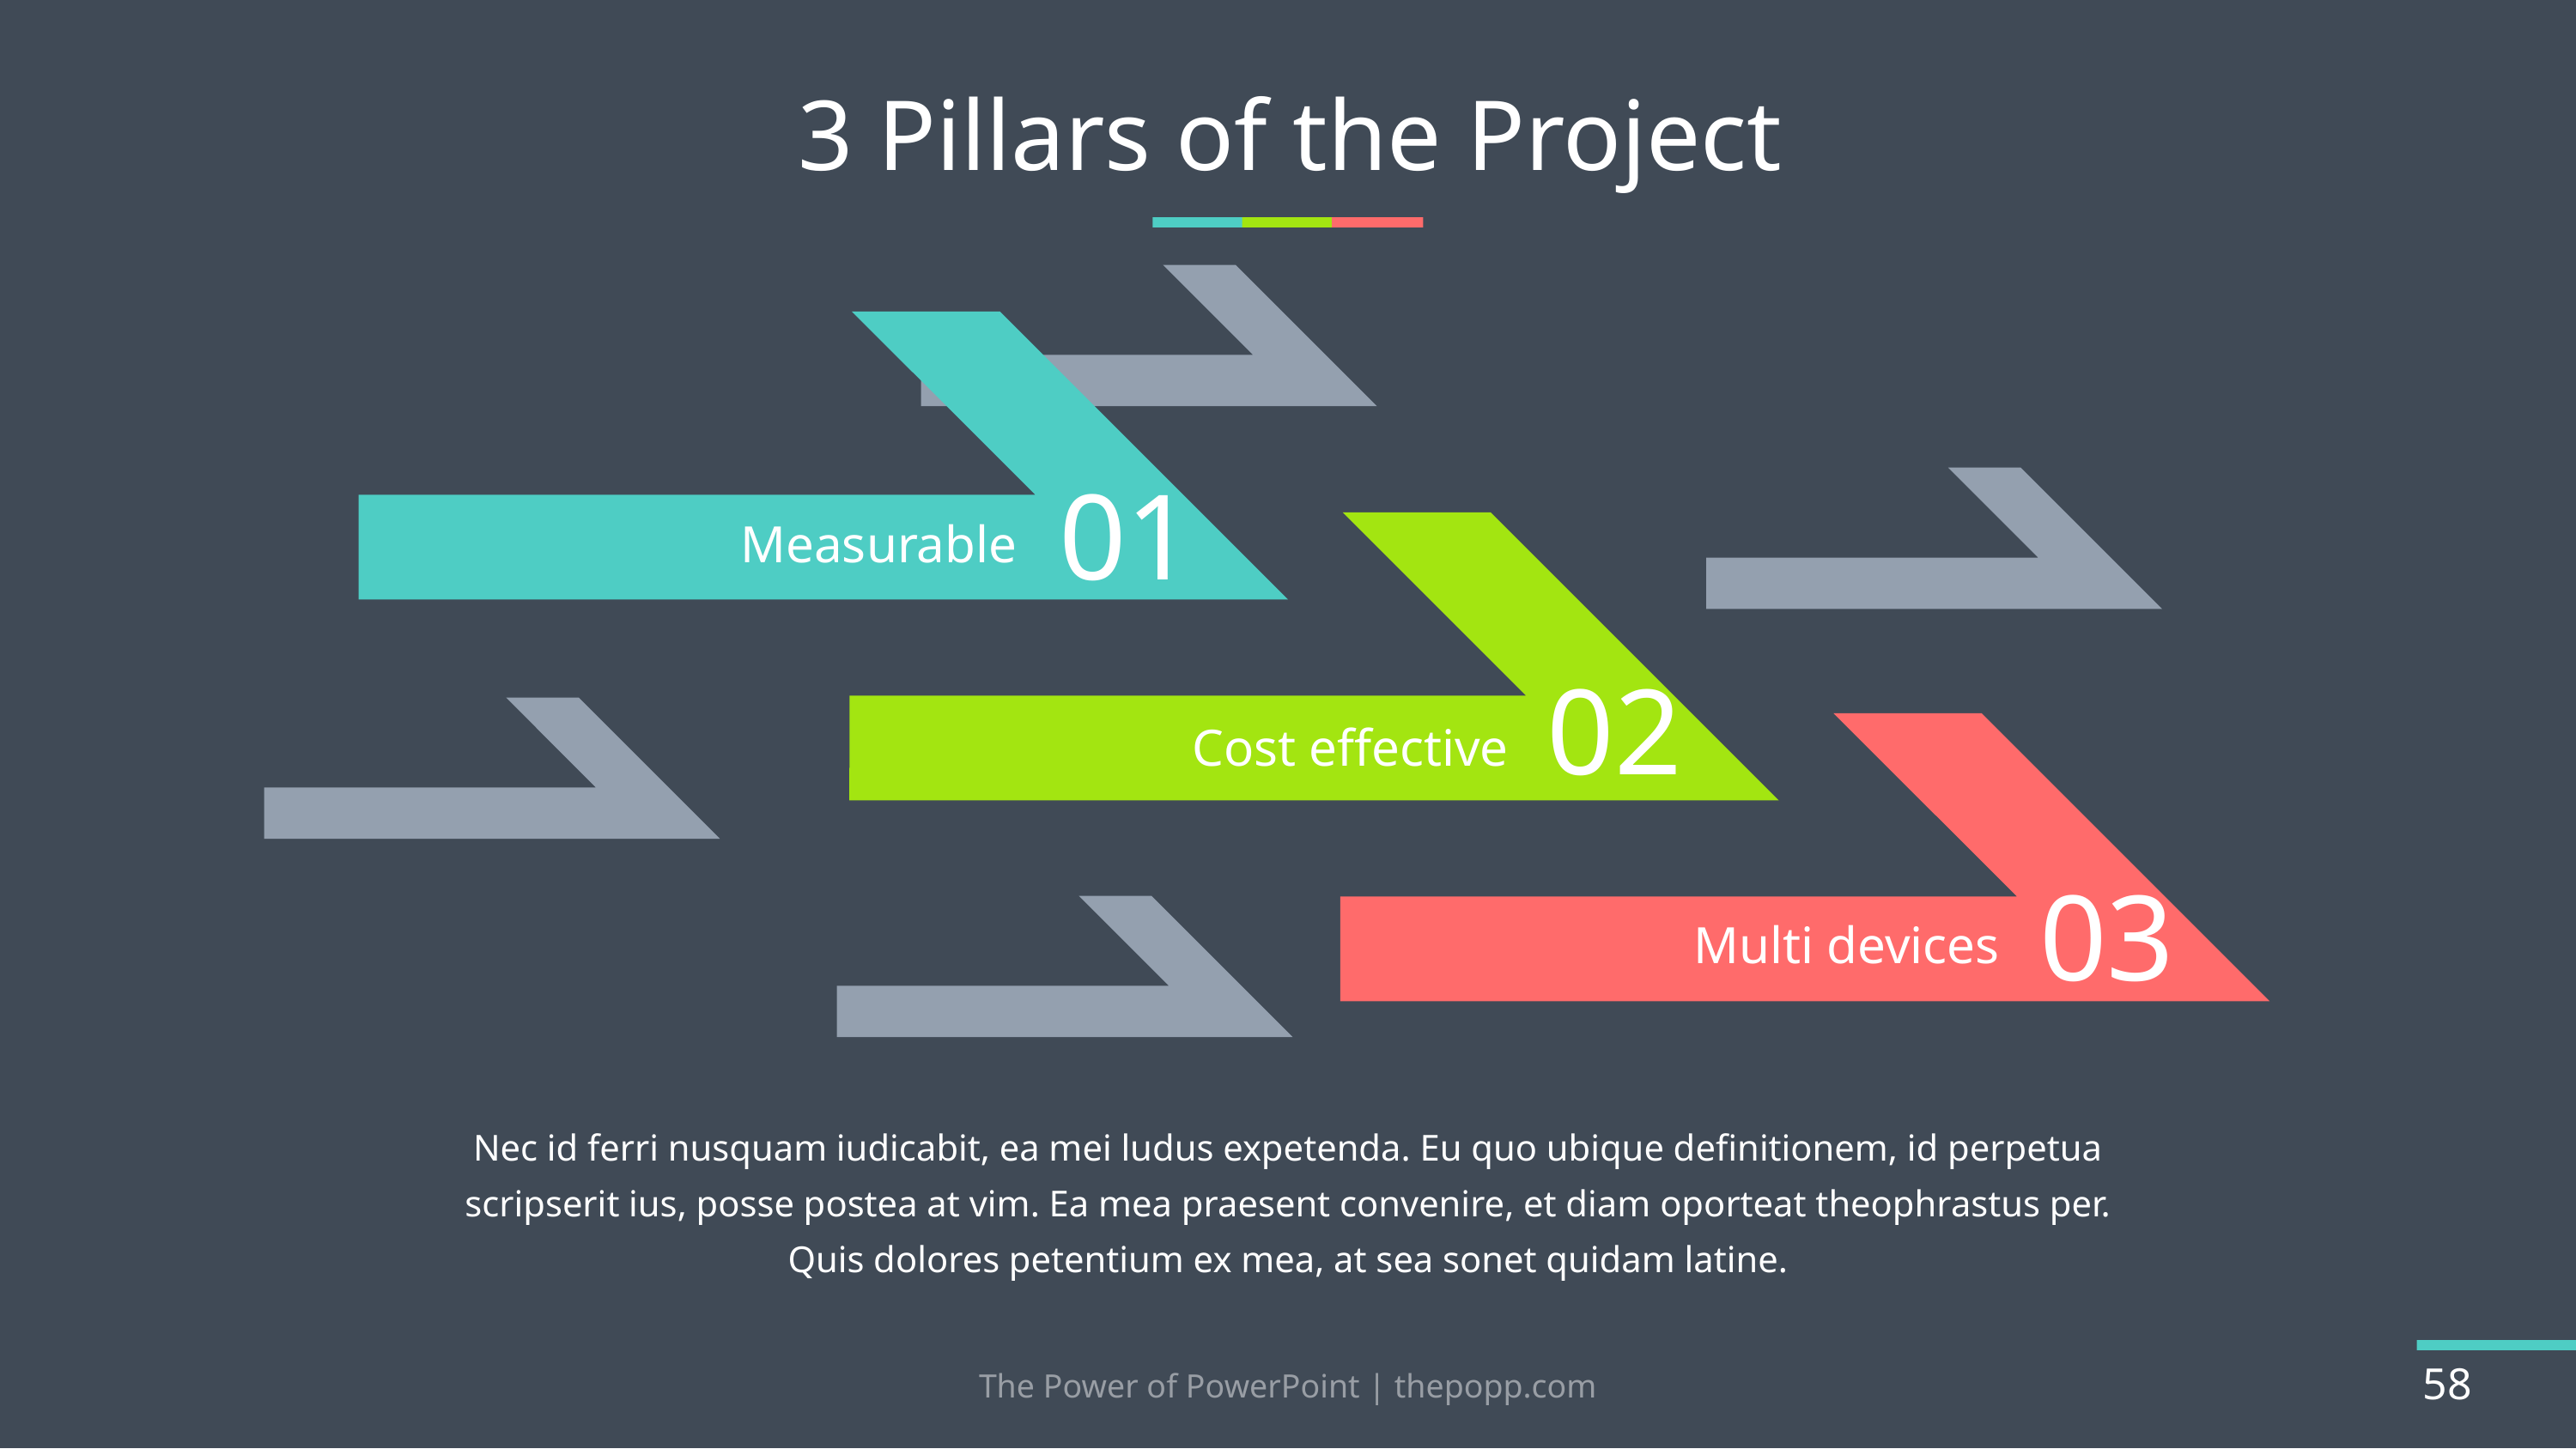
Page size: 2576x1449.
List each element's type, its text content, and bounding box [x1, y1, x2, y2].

list Cost effective [872, 693, 1522, 798]
slide_number 58 [2409, 1351, 2576, 1421]
list Multi devices [1363, 891, 2013, 997]
title 3 Pillars of the Project [69, 49, 2512, 230]
list Nec id ferri nusquam iudicabit, ea mei ludus expetenda. Eu quo ubique definitionem, id perpetua scripserit ius, posse postea at vim. Ea mea praesent convenire, et diam oporteat theophrastus per. Quis dolores petentium ex mea, at sea sonet quidam latine. [450, 1088, 2126, 1304]
list Measurable [380, 490, 1030, 596]
footer The Power of PowerPoint | thepopp.com [853, 1349, 1723, 1427]
